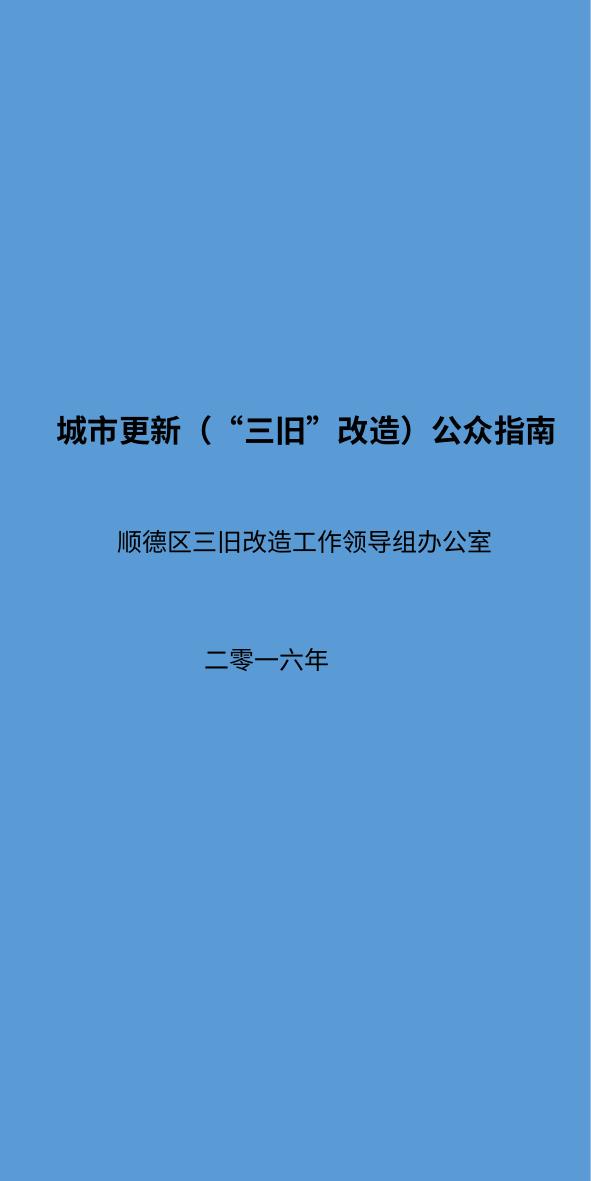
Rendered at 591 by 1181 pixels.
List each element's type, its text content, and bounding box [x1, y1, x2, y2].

text_box 二零一六年 [189, 637, 345, 683]
text_box [0, 0, 591, 1181]
text_box 城市更新（“三旧”改造）公众指南 [41, 403, 572, 456]
text_box 顺德区三旧改造工作领导组办公室 [102, 519, 508, 565]
